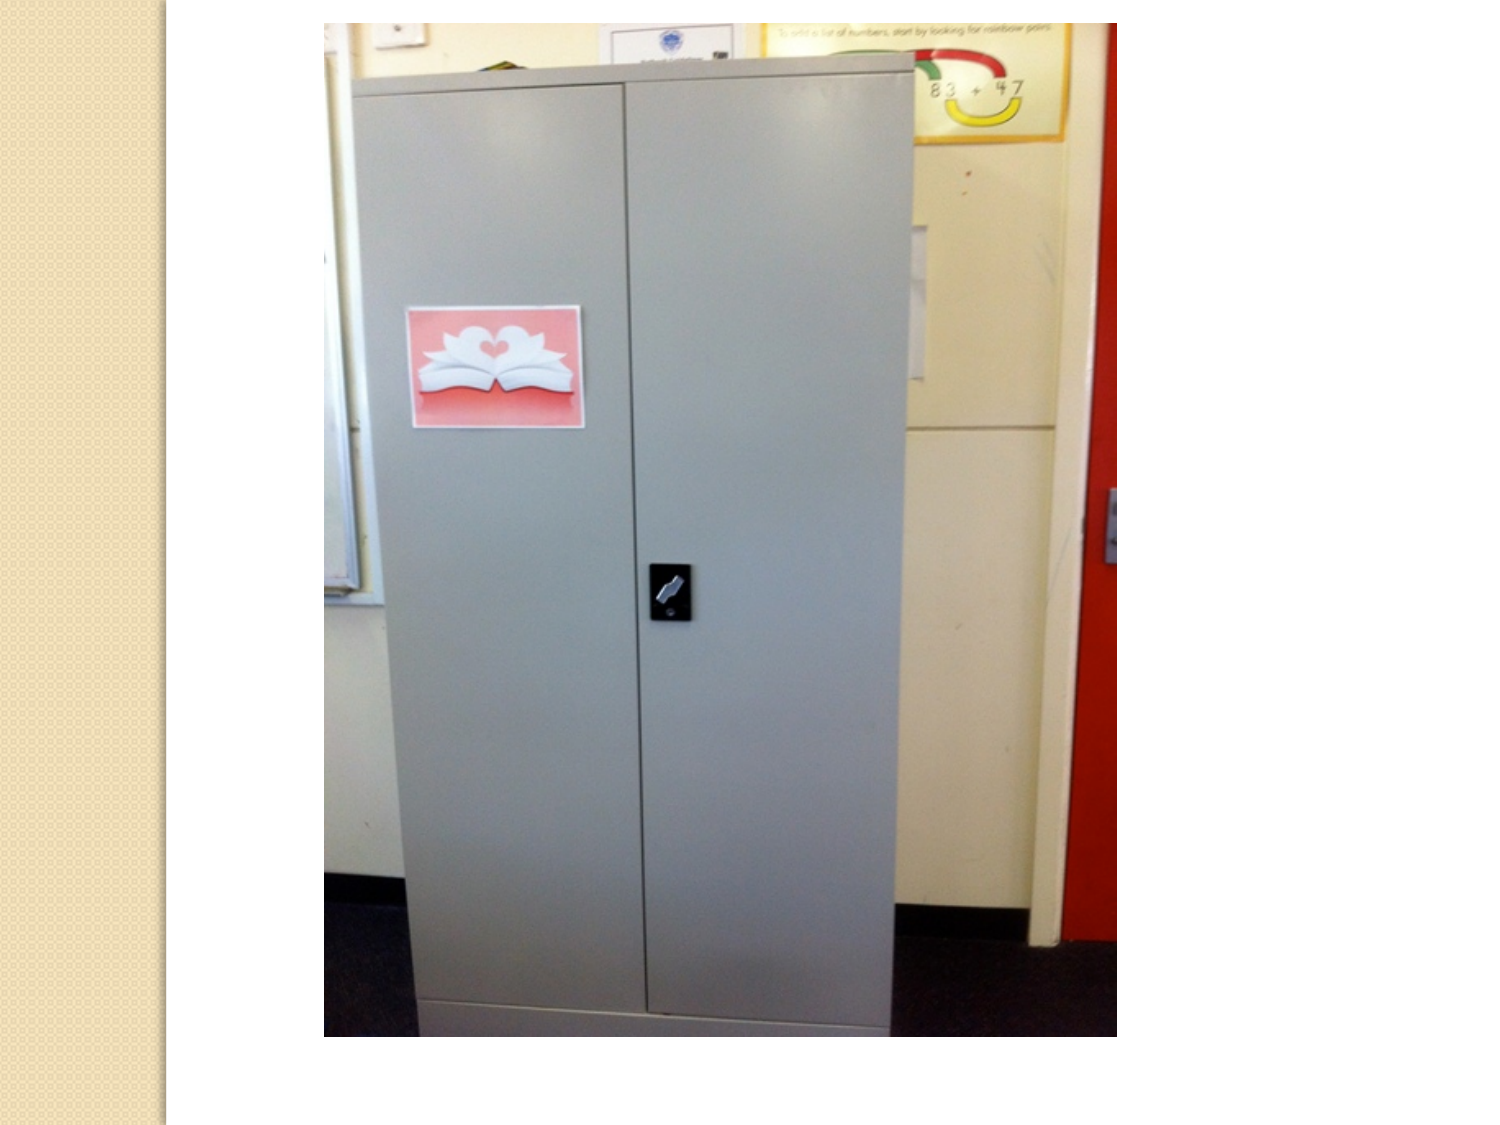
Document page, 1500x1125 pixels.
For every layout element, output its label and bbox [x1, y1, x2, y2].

picture [324, 23, 1117, 1037]
